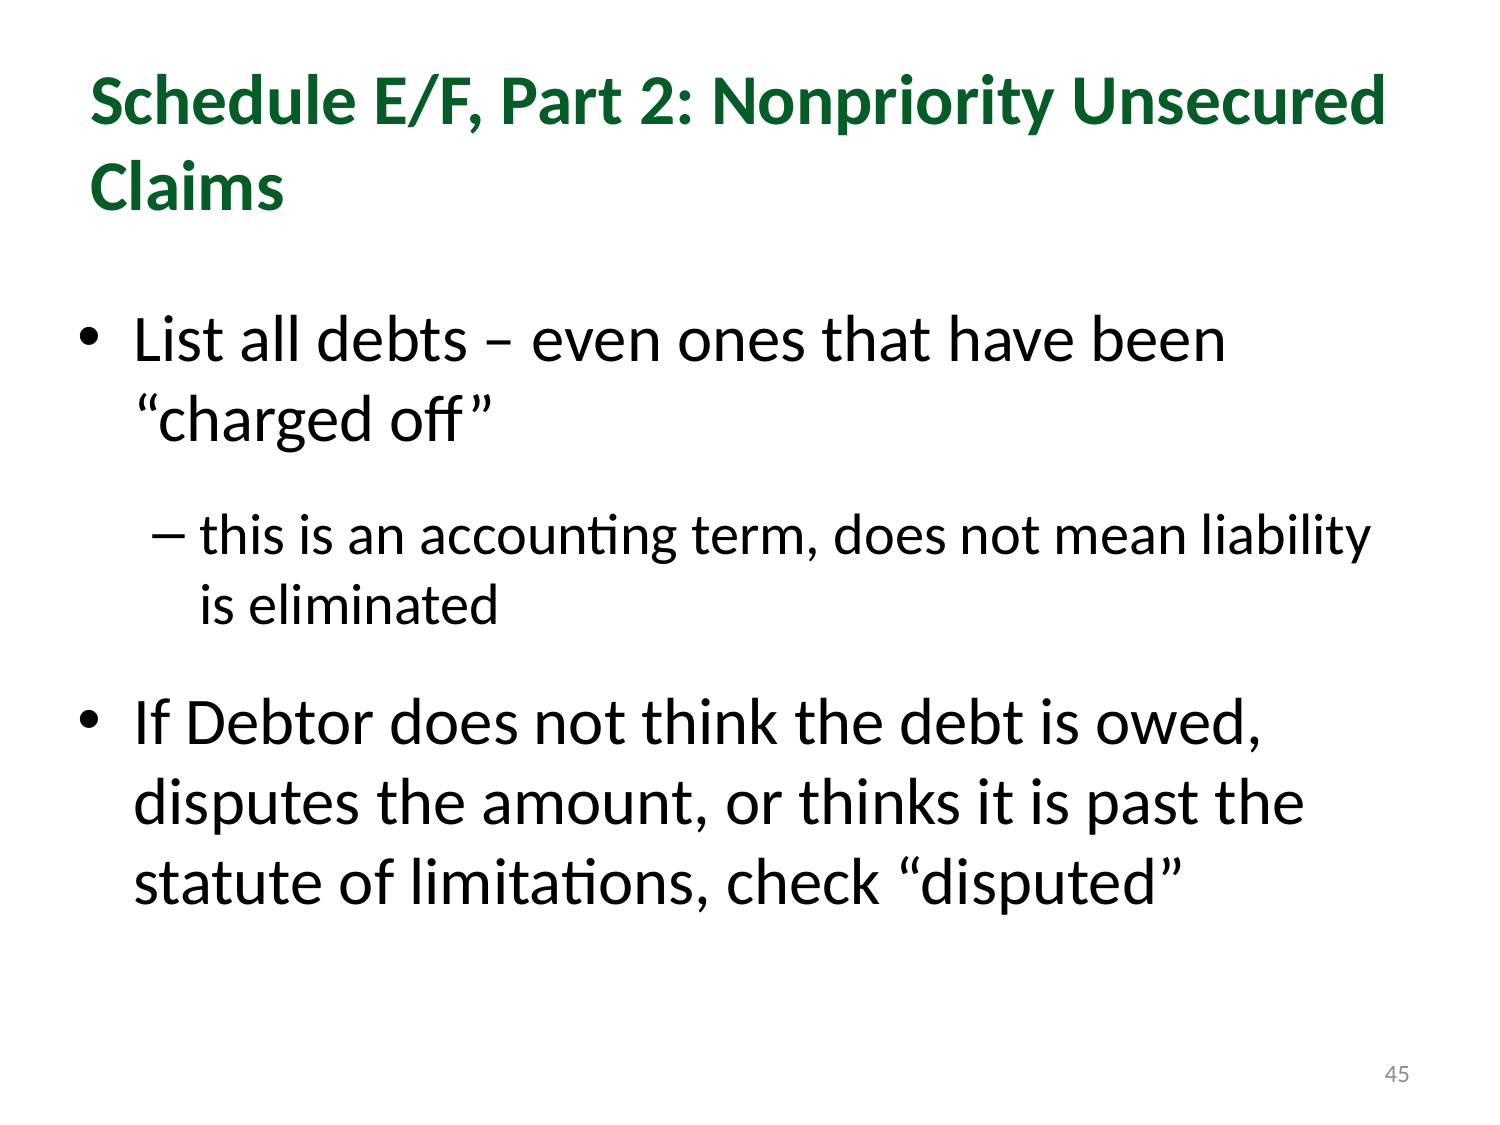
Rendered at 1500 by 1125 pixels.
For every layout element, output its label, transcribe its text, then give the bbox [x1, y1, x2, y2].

list List all debts – even ones that have been “charged off” this is an accounting term, does not mean liability is eliminated If Debtor does not think the debt is owed, disputes the amount, or thinks it is past the statute of limitations, check “disputed” [62, 287, 1425, 1005]
title Schedule E/F, Part 2: Nonpriority Unsecured Claims [75, 45, 1425, 233]
slide_number 45 [1074, 1042, 1425, 1103]
